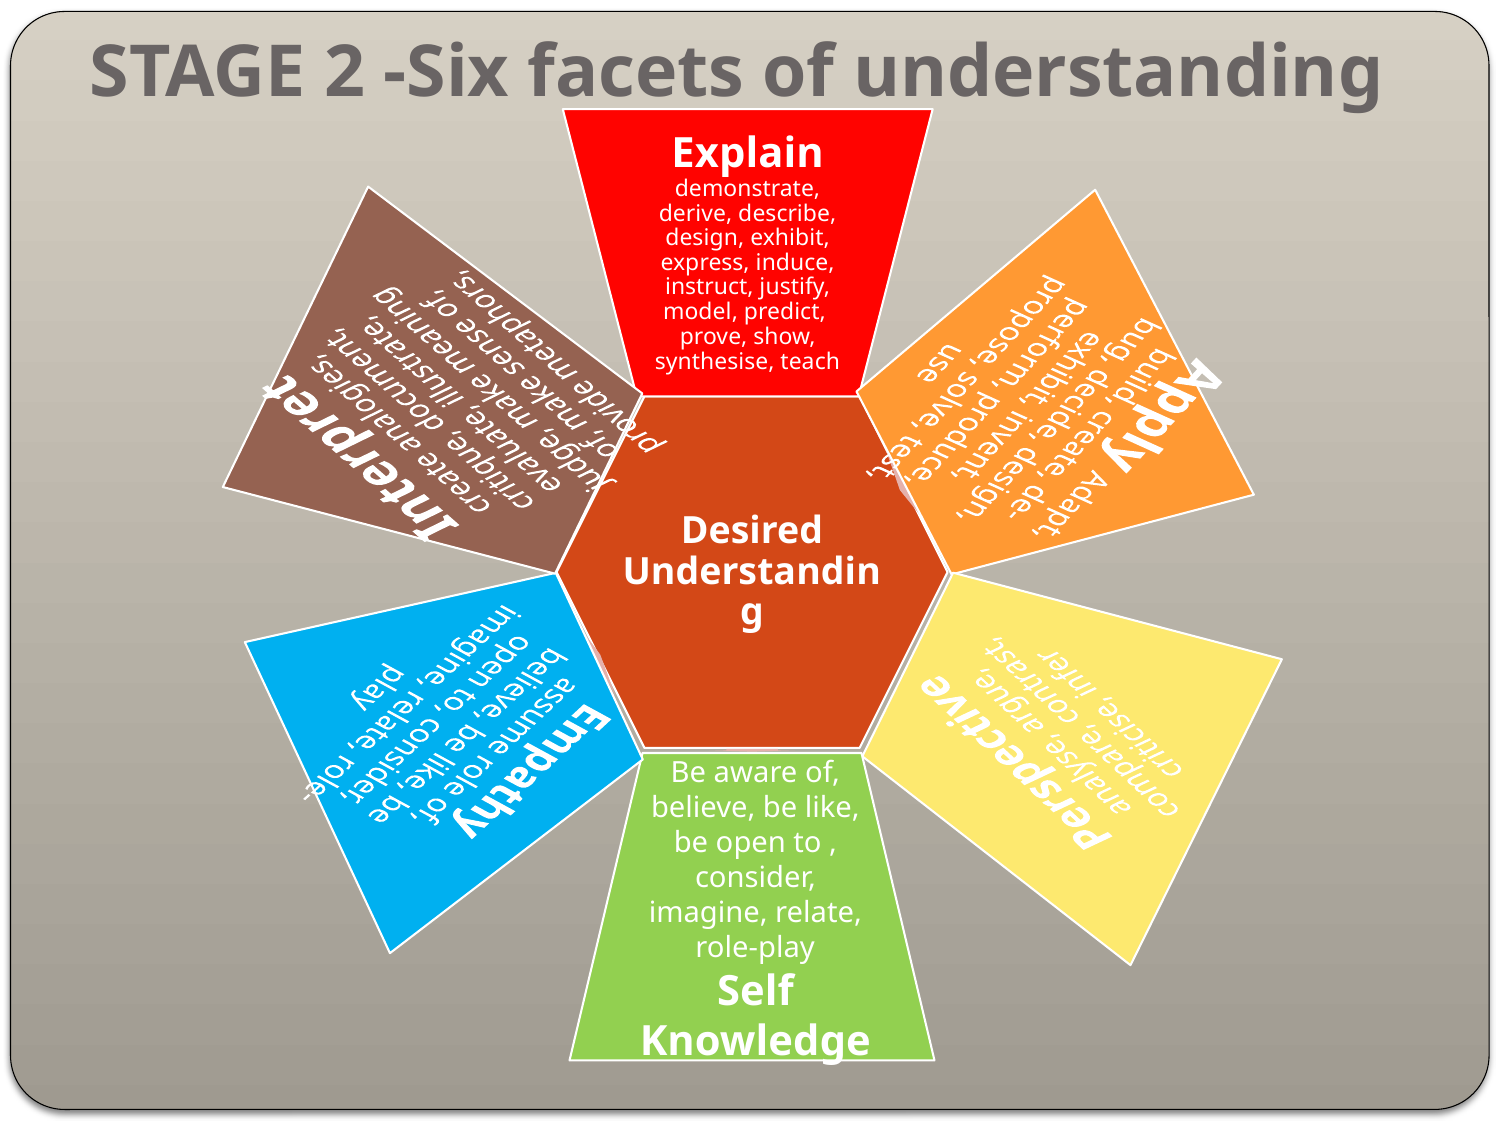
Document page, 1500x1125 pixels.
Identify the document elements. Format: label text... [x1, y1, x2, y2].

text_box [0, 125, 1500, 1090]
title STAGE 2 -Six facets of understanding [75, 13, 1425, 125]
